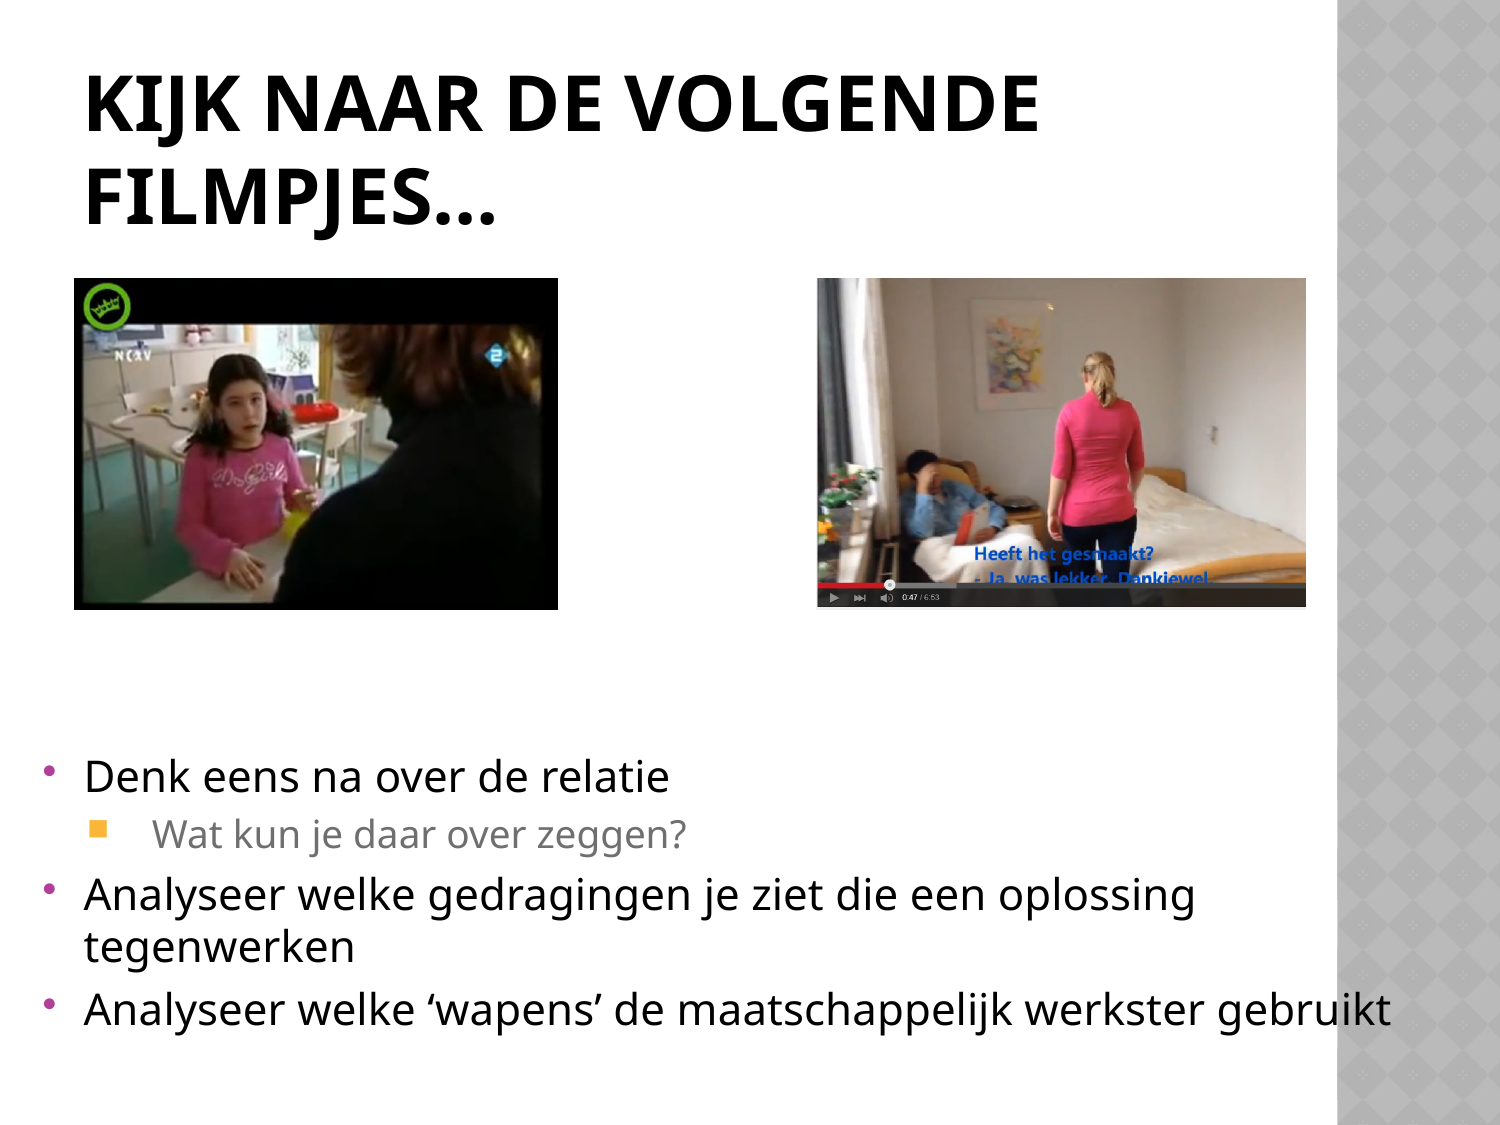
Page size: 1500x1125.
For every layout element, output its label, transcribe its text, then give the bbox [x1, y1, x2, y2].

list Denk eens na over de relatie Wat kun je daar over zeggen? Analyseer welke gedragingen je ziet die een oplossing tegenwerken Analyseer welke ‘wapens’ de maatschappelijk werkster gebruikt [29, 255, 1436, 1051]
picture [816, 278, 1307, 611]
title Kijk naar de volgende filmpjes… [75, 52, 1376, 240]
picture [73, 278, 558, 611]
